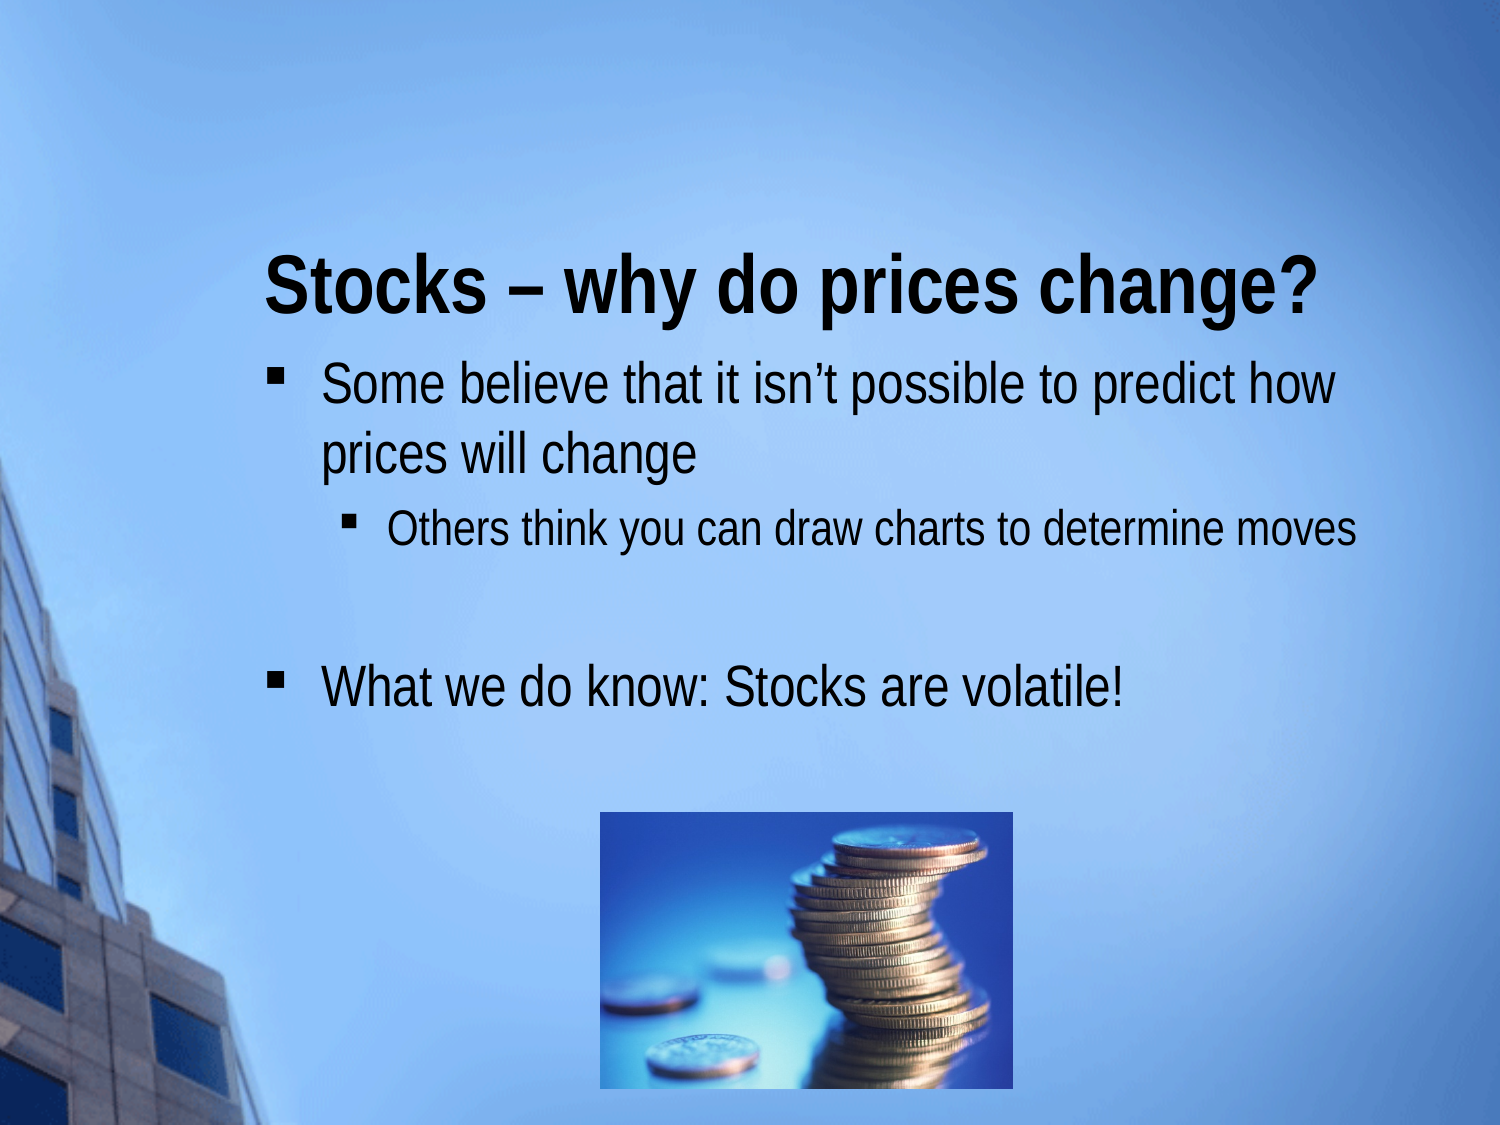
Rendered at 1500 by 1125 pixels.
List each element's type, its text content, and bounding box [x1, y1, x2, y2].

picture [0, 0, 1500, 1125]
list Some believe that it isn’t possible to predict how prices will change Others think you can draw charts to determine moves What we do know: Stocks are volatile! [249, 337, 1413, 913]
title Stocks – why do prices change? [249, 112, 1413, 337]
